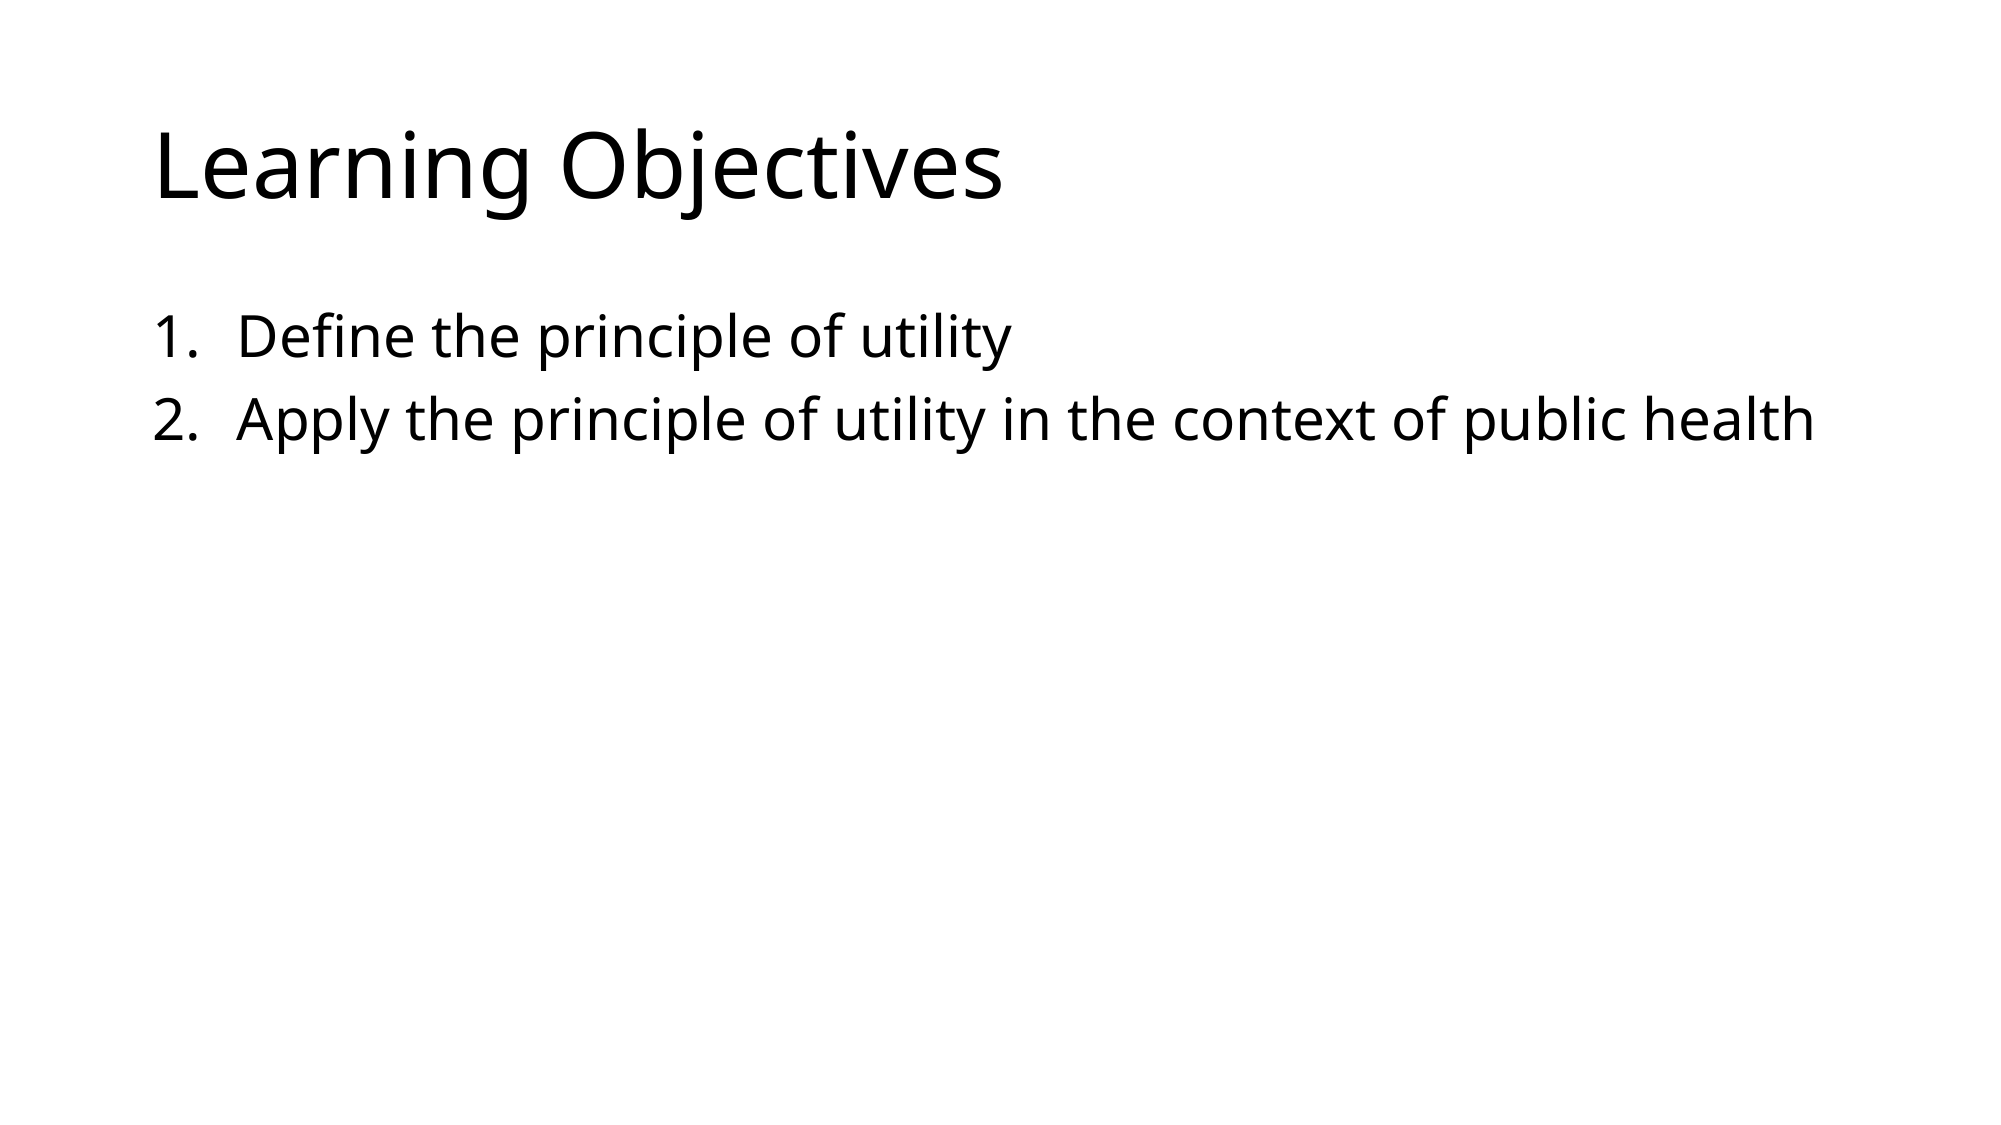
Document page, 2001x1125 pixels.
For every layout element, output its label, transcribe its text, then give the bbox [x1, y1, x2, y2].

title Learning Objectives [137, 59, 1863, 278]
list Define the principle of utility Apply the principle of utility in the context of public health [137, 299, 1863, 1014]
